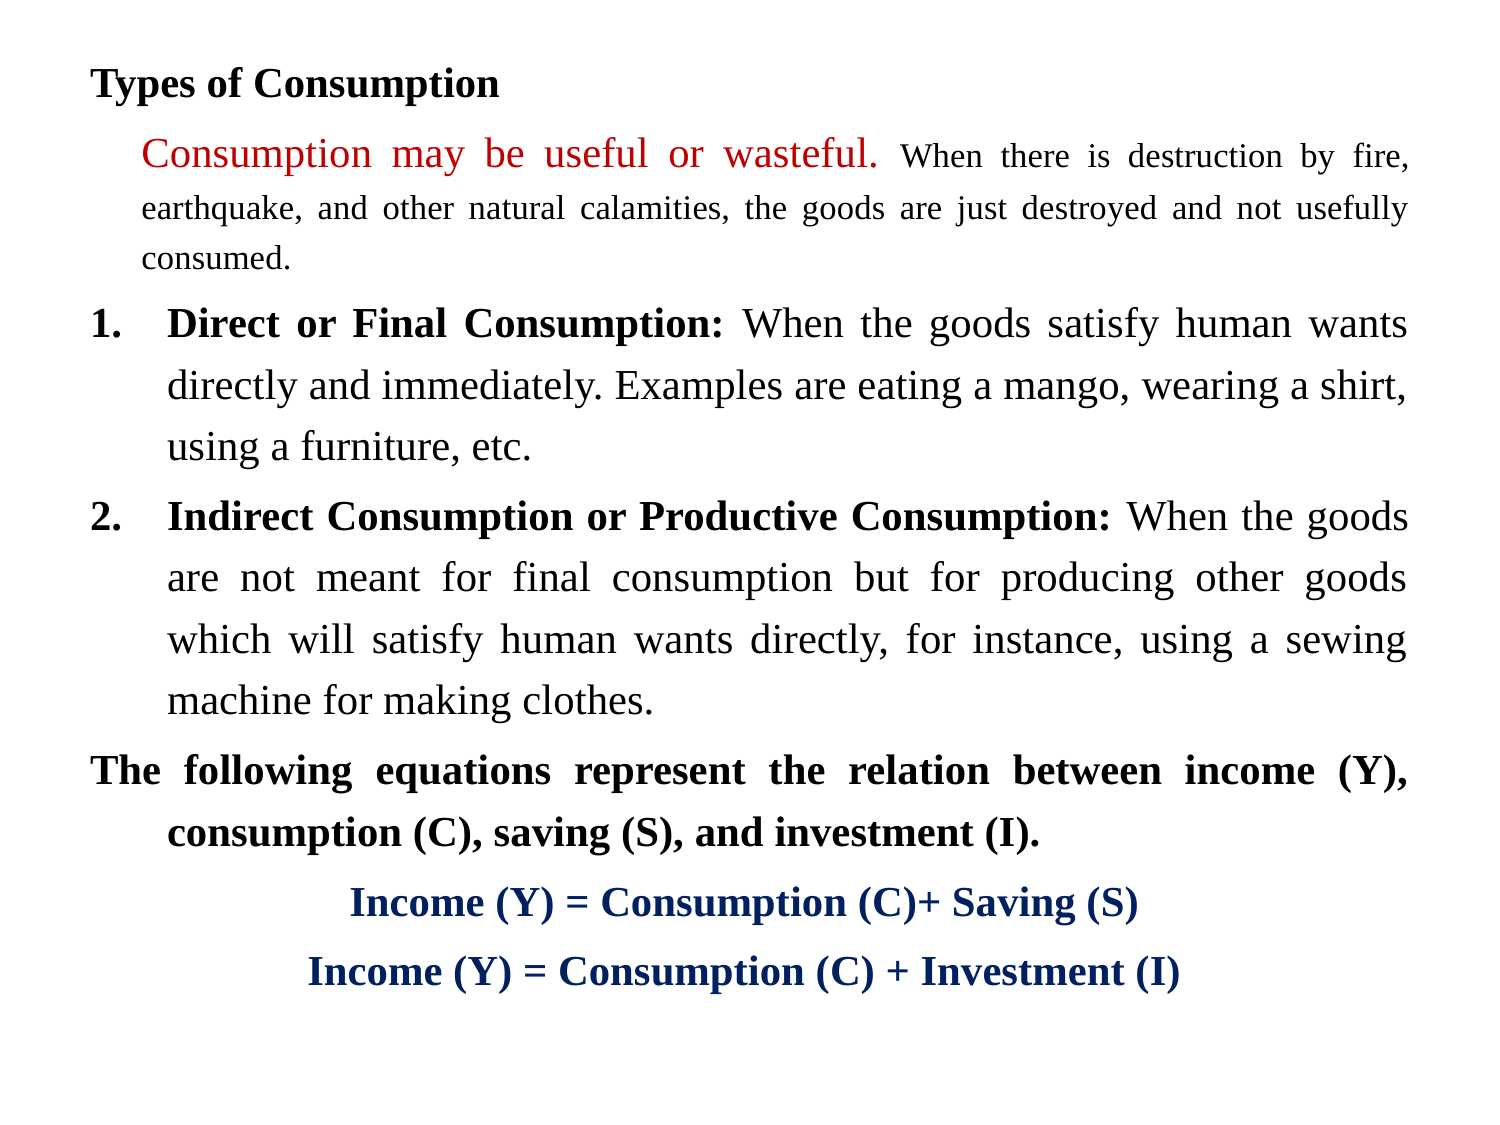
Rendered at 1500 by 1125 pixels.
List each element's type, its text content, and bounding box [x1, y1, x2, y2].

list Types of Consumption Consumption may be useful or wasteful. When there is destruction by fire, earthquake, and other natural calamities, the goods are just destroyed and not usefully consumed. Direct or Final Consumption: When the goods satisfy human wants directly and immediately. Examples are eating a mango, wearing a shirt, using a furniture, etc. Indirect Consumption or Productive Consumption: When the goods are not meant for final consumption but for producing other goods which will satisfy human wants directly, for instance, using a sewing machine for making clothes. The following equations represent the relation between income (Y), consumption (C), saving (S), and investment (I). Income (Y) = Consumption (C)+ Saving (S) Income (Y) = Consumption (C) + Investment (I) [75, 37, 1425, 1005]
